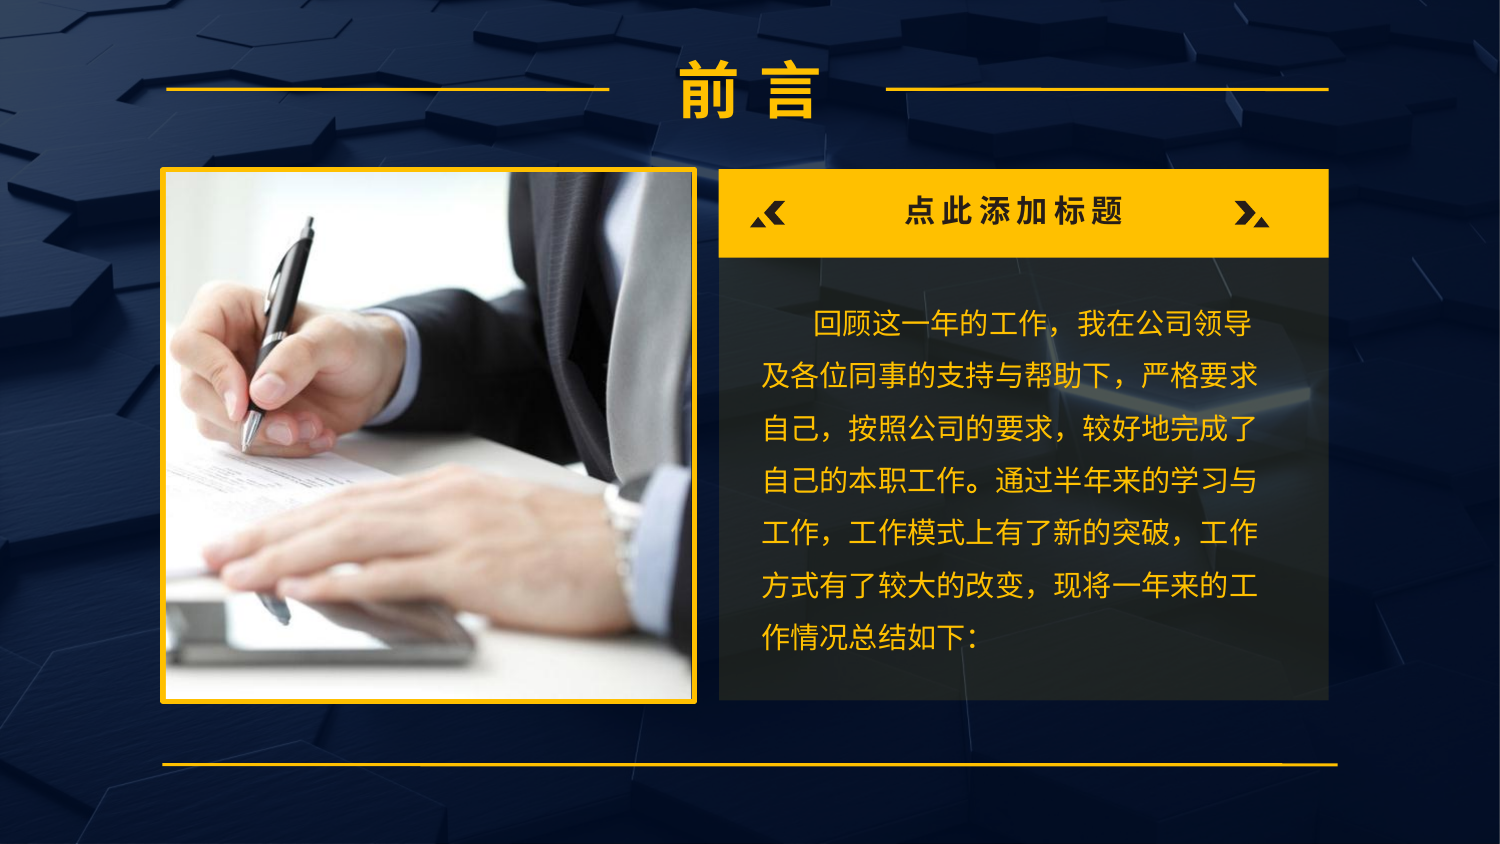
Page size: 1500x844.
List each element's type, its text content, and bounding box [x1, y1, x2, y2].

text_box [161, 168, 697, 703]
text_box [749, 200, 786, 228]
text_box 回顾这一年的工作，我在公司领导及各位同事的支持与帮助下，严格要求自己，按照公司的要求，较好地完成了自己的本职工作。通过半年来的学习与工作，工作模式上有了新的突破，工作方式有了较大的改变，现将一年来的工作情况总结如下： [746, 280, 1294, 663]
text_box 前 言 [614, 43, 886, 134]
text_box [1234, 200, 1270, 228]
text_box 点此添加标题 [828, 183, 1199, 236]
text_box [717, 167, 1331, 260]
text_box [164, 171, 694, 700]
text_box [717, 260, 1331, 703]
